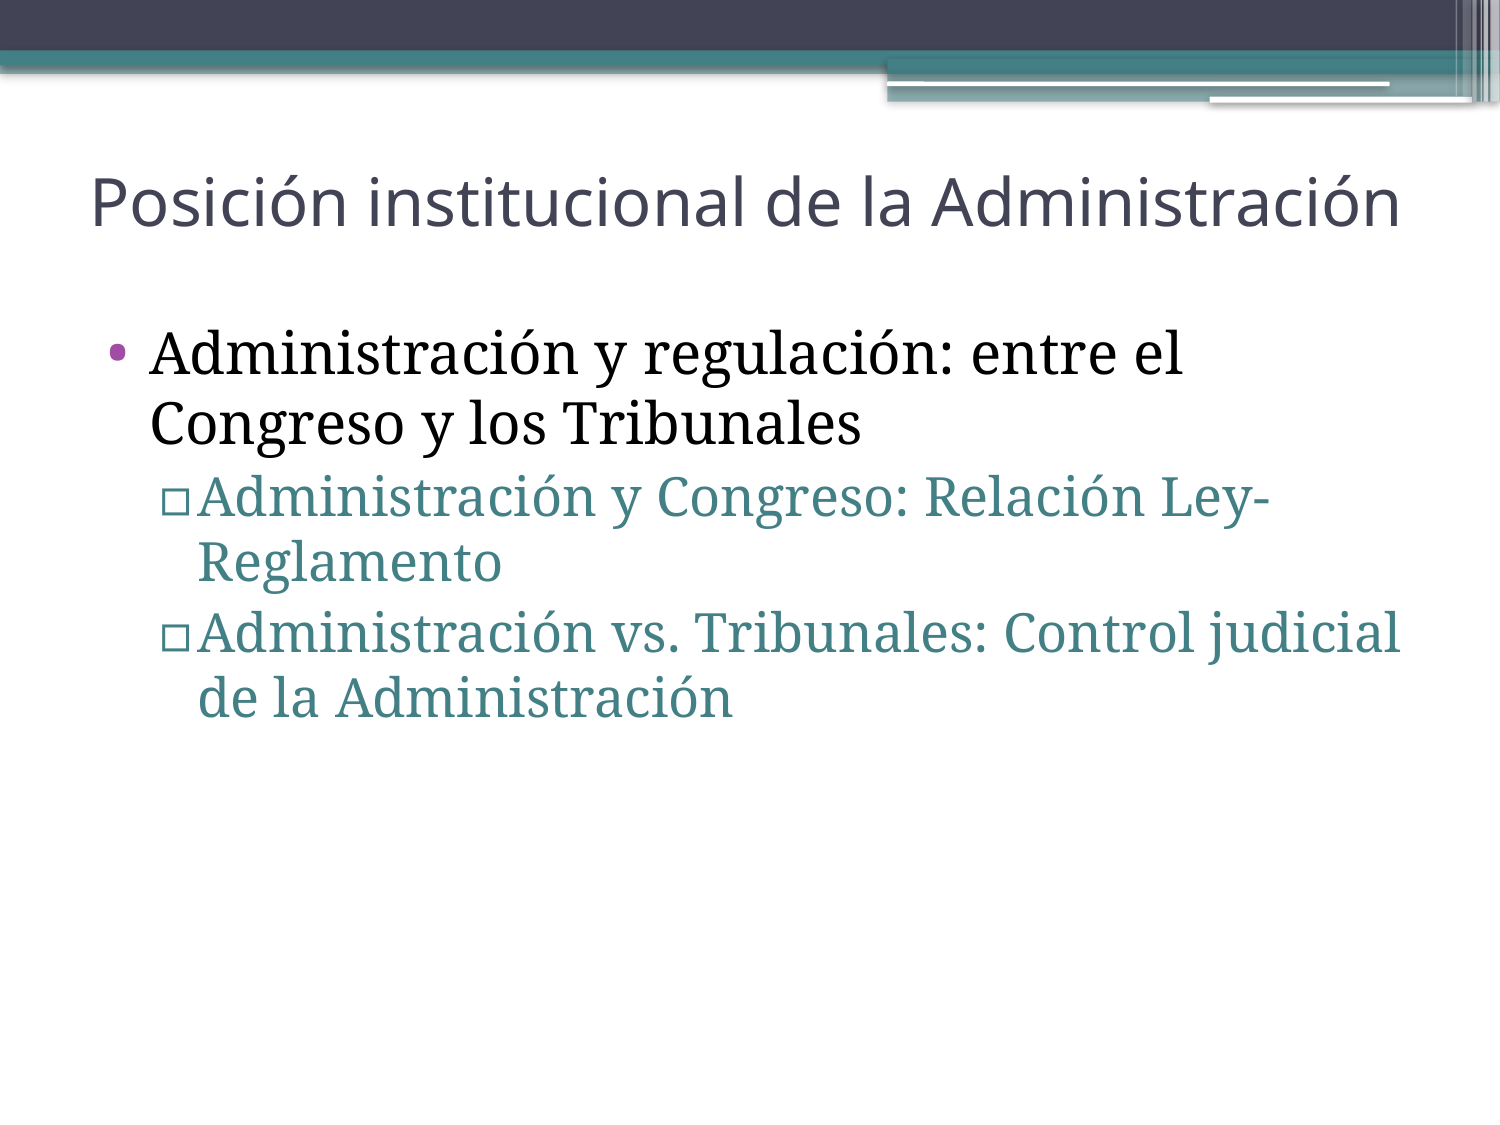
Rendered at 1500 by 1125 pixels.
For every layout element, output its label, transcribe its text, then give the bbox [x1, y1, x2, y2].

title Posición institucional de la Administración [75, 112, 1425, 288]
list Administración y regulación: entre el Congreso y los Tribunales Administración y Congreso: Relación Ley-Reglamento Administración vs. Tribunales: Control judicial de la Administración [75, 308, 1425, 1025]
